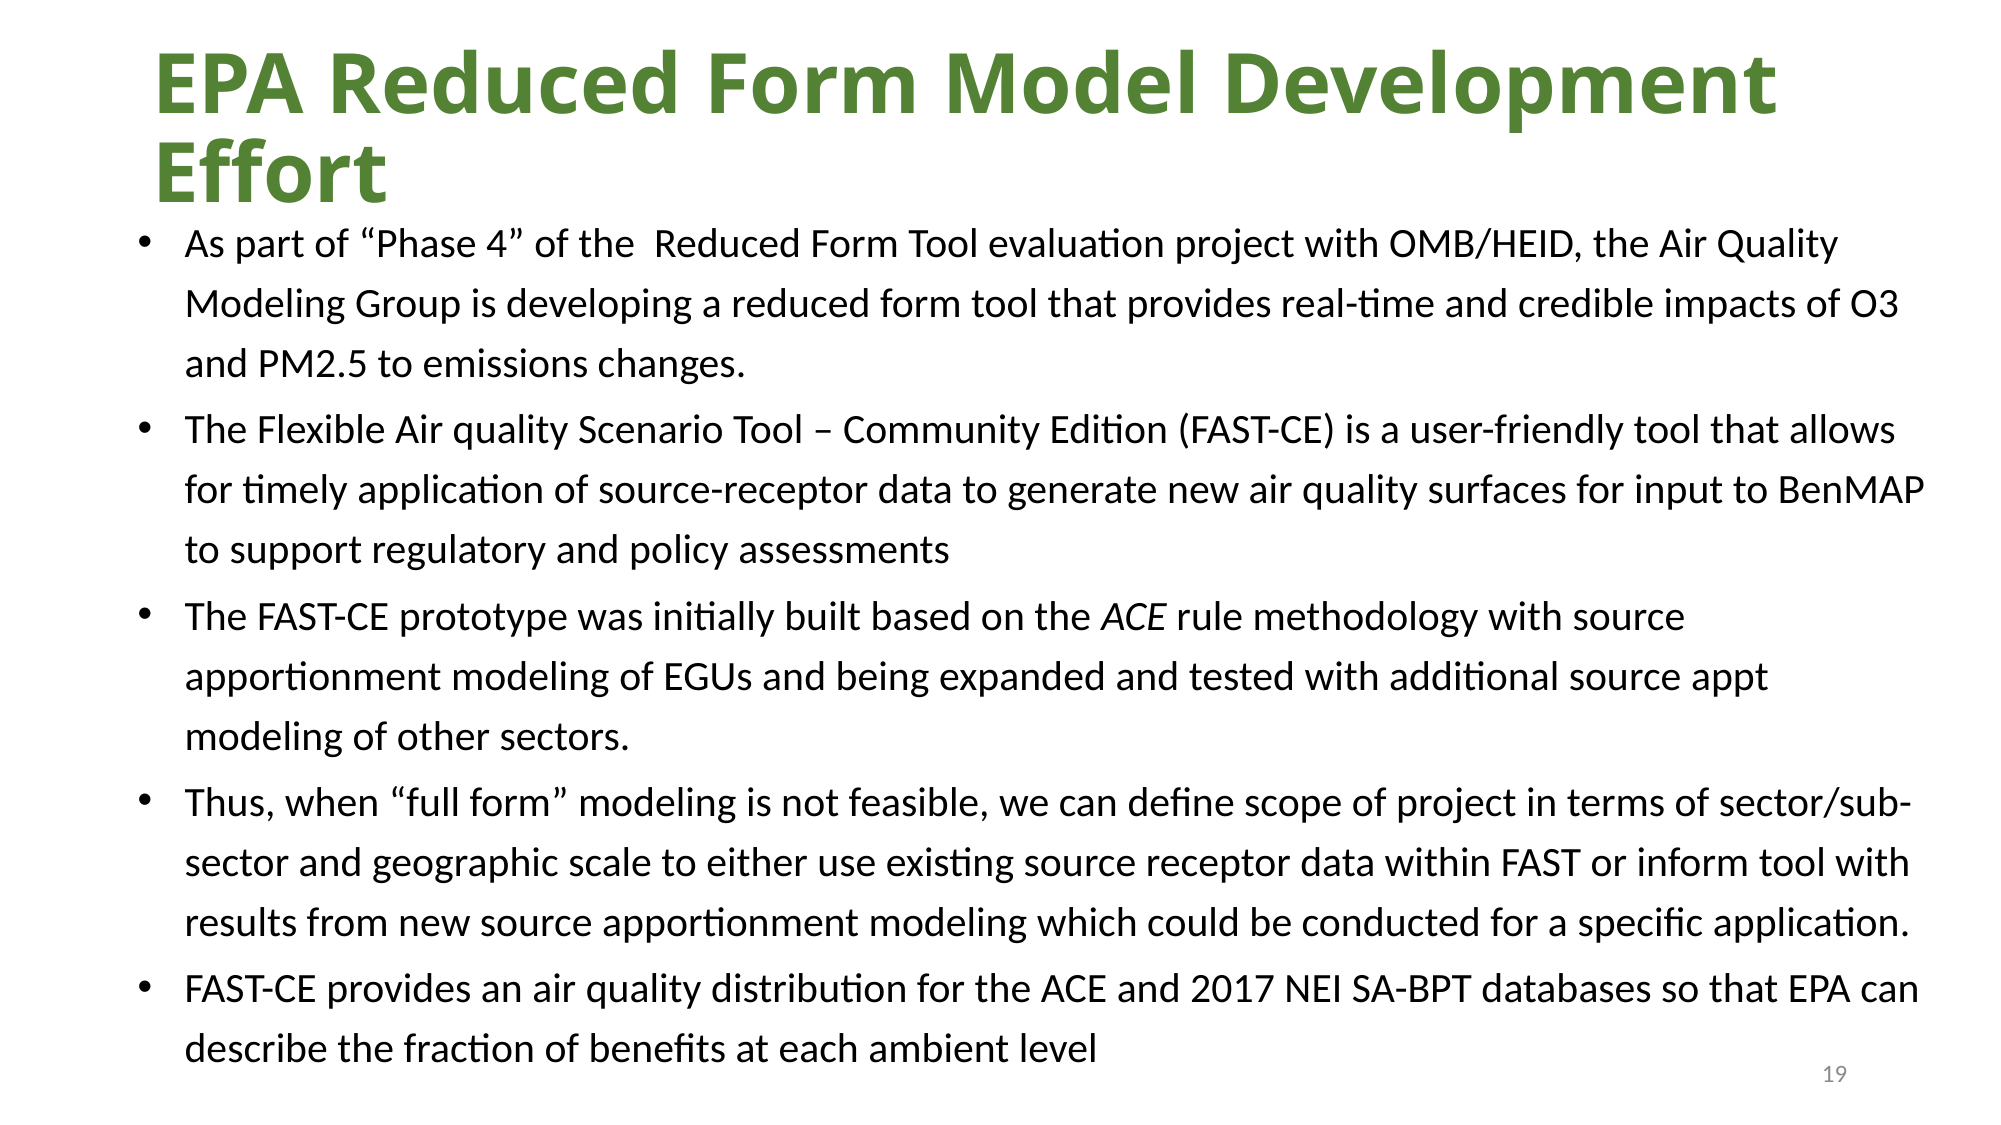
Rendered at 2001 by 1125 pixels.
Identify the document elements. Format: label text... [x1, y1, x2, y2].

slide_number 19 [1412, 1042, 1863, 1103]
list As part of “Phase 4” of the Reduced Form Tool evaluation project with OMB/HEID, the Air Quality Modeling Group is developing a reduced form tool that provides real-time and credible impacts of O3 and PM2.5 to emissions changes. The Flexible Air quality Scenario Tool – Community Edition (FAST-CE) is a user-friendly tool that allows for timely application of source-receptor data to generate new air quality surfaces for input to BenMAP to support regulatory and policy assessments The FAST-CE prototype was initially built based on the ACE rule methodology with source apportionment modeling of EGUs and being expanded and tested with additional source appt modeling of other sectors. Thus, when “full form” modeling is not feasible, we can define scope of project in terms of sector/sub-sector and geographic scale to either use existing source receptor data within FAST or inform tool with results from new source apportionment modeling which could be conducted for a specific application. FAST-CE provides an air quality distribution for the ACE and 2017 NEI SA-BPT databases so that EPA can describe the fraction of benefits at each ambient level [121, 198, 1950, 1125]
title EPA Reduced Form Model Development Effort [137, 22, 1863, 198]
